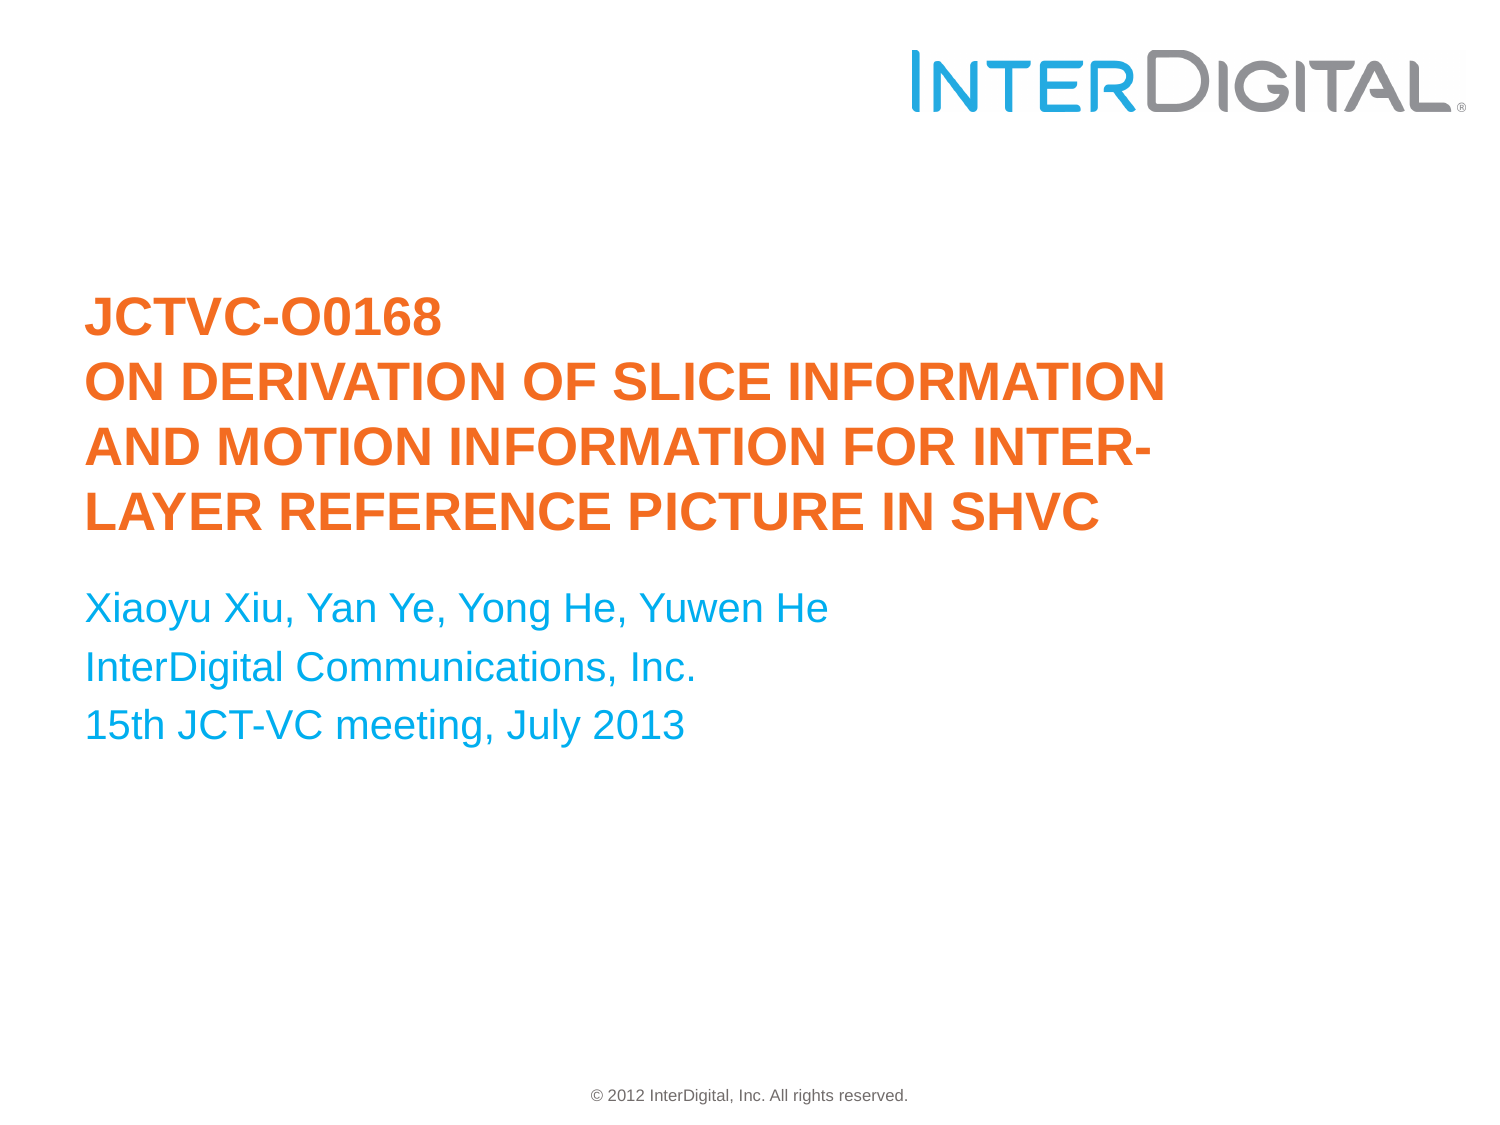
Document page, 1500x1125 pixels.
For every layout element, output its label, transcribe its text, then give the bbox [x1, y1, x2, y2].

title JCTVC-O0168 on derivation of slice information and motion information for inter-layer reference picture in SHVC [69, 237, 1250, 549]
list Xiaoyu Xiu, Yan Ye, Yong He, Yuwen He InterDigital Communications, Inc. 15th JCT-VC meeting, July 2013 [69, 573, 895, 775]
picture [912, 50, 1466, 112]
